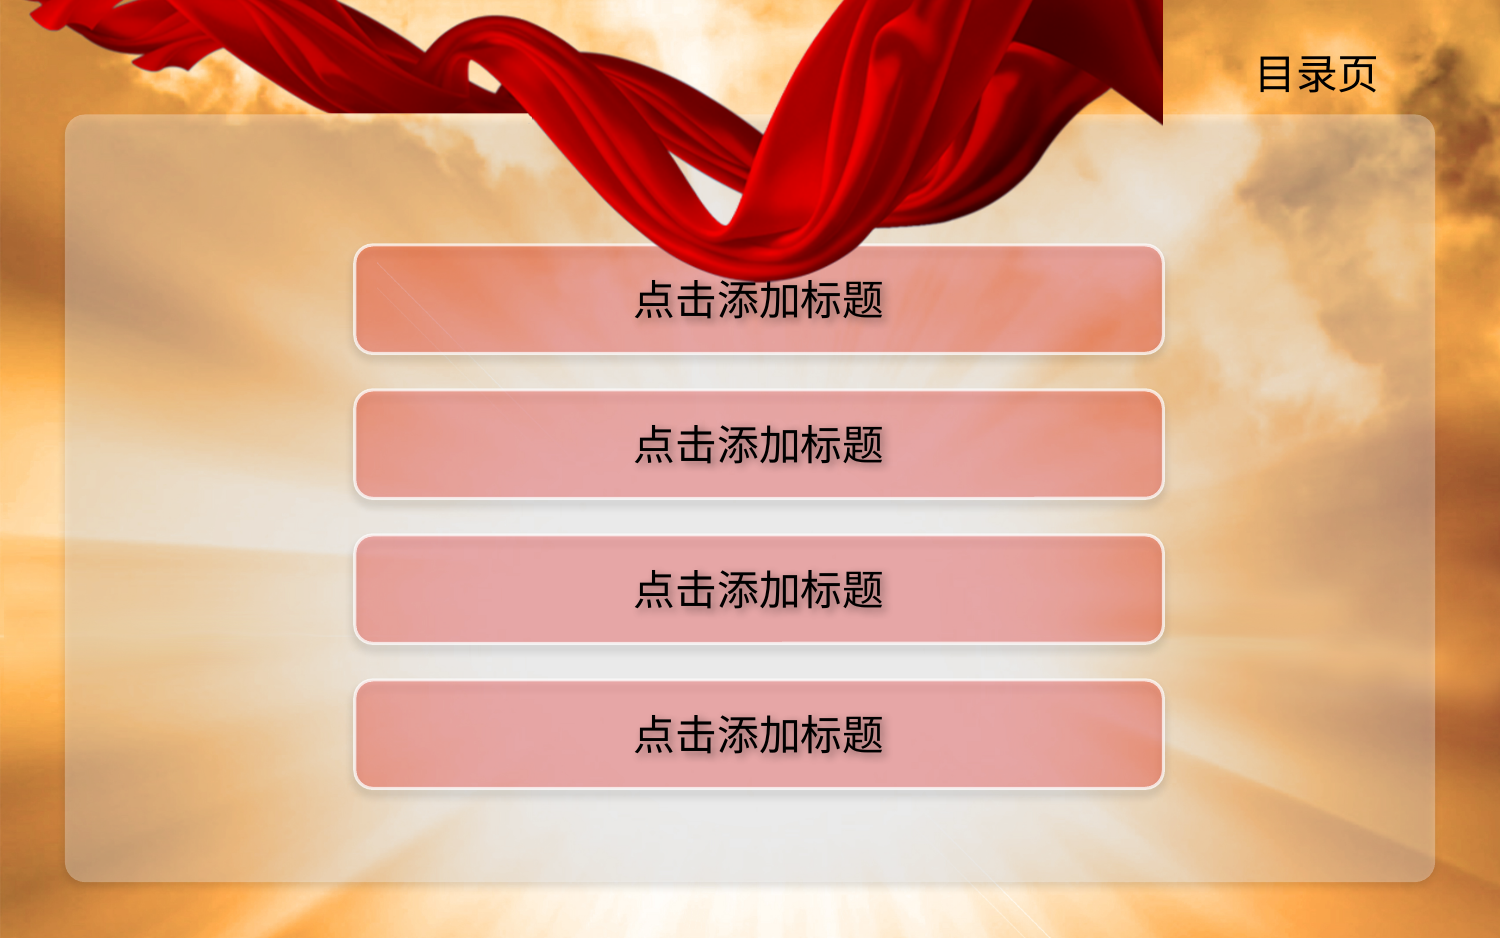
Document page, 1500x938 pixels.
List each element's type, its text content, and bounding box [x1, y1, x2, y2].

text_box [62, 138, 1438, 885]
text_box 目录页 [1168, 8, 1500, 138]
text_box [354, 669, 1164, 799]
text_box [354, 300, 1164, 364]
picture [0, 0, 1500, 938]
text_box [354, 524, 1164, 654]
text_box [354, 379, 1164, 509]
